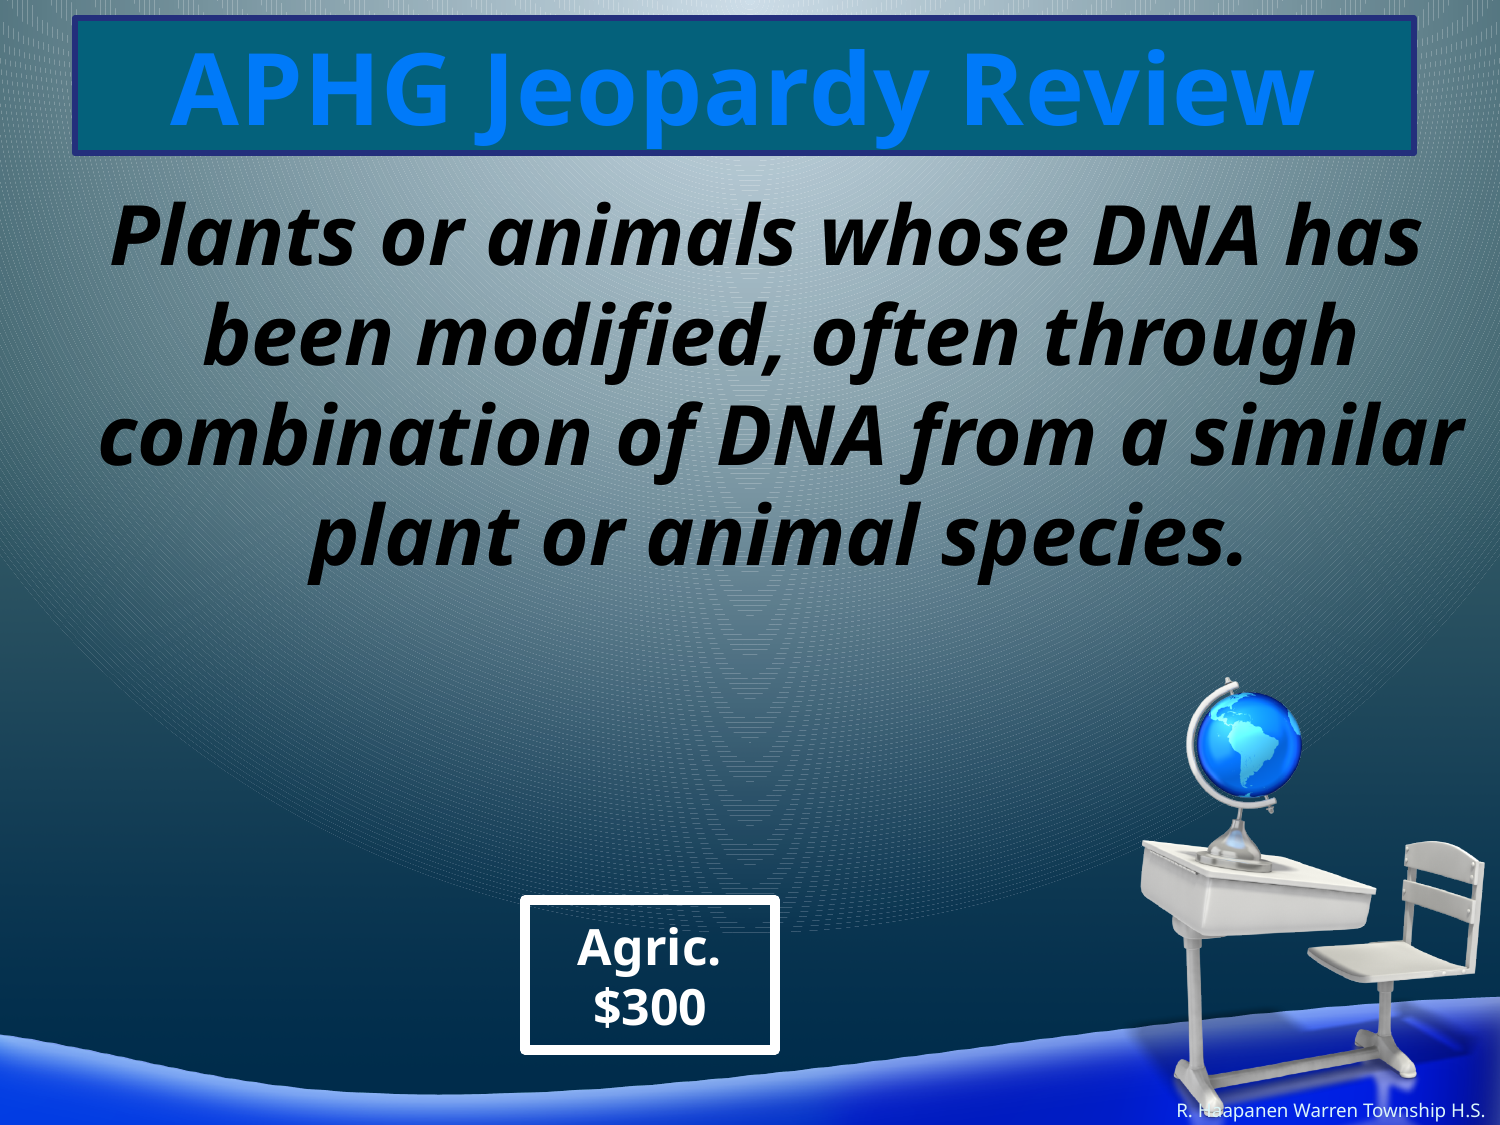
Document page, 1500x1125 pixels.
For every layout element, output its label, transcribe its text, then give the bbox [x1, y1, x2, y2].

footer R. Haapanen Warren Township H.S. [1025, 1091, 1500, 1125]
text_box Agric. $300 [525, 899, 775, 1050]
list Plants or animals whose DNA has been modified, often through combination of DNA from a similar plant or animal species. [33, 174, 1500, 825]
picture [0, 0, 1500, 1125]
